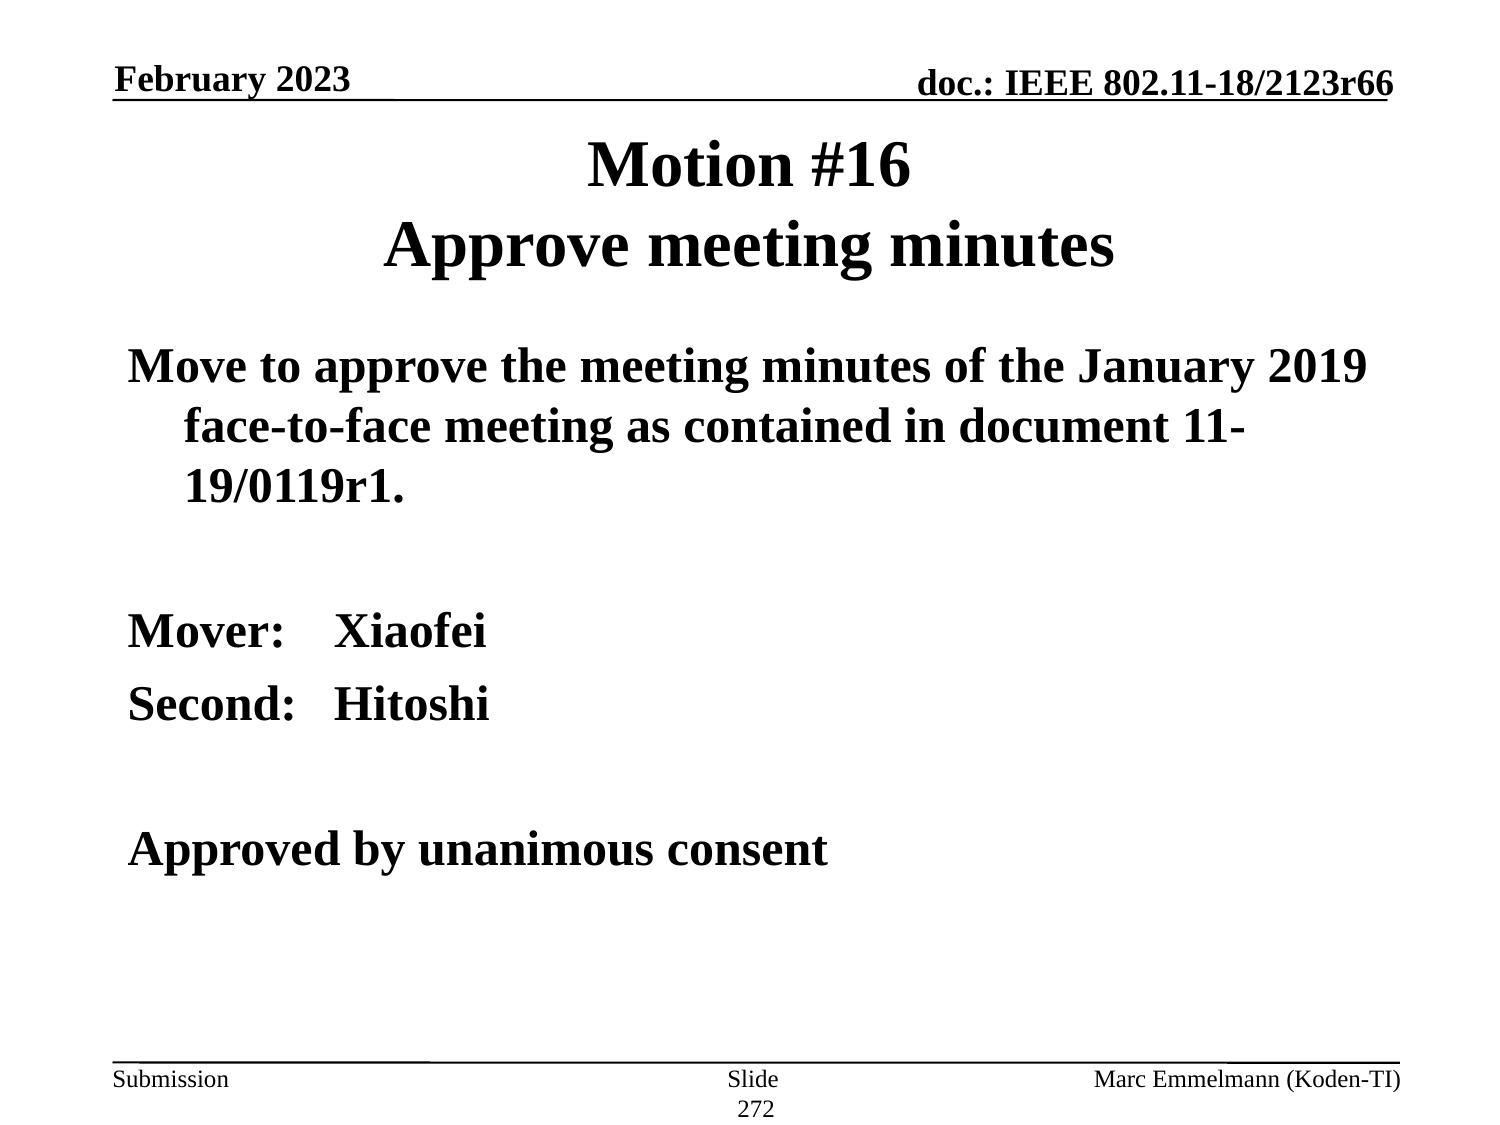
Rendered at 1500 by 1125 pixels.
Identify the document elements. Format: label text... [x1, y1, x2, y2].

slide_number Slide 272 [712, 1061, 800, 1123]
title Motion #16 Approve meeting minutes [112, 112, 1388, 288]
list Move to approve the meeting minutes of the January 2019 face-to-face meeting as contained in document 11-19/0119r1. Mover: Xiaofei Second: Hitoshi Approved by unanimous consent [112, 324, 1388, 1000]
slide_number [114, 54, 423, 100]
footer Marc Emmelmann (Koden-TI) [878, 1061, 1402, 1093]
